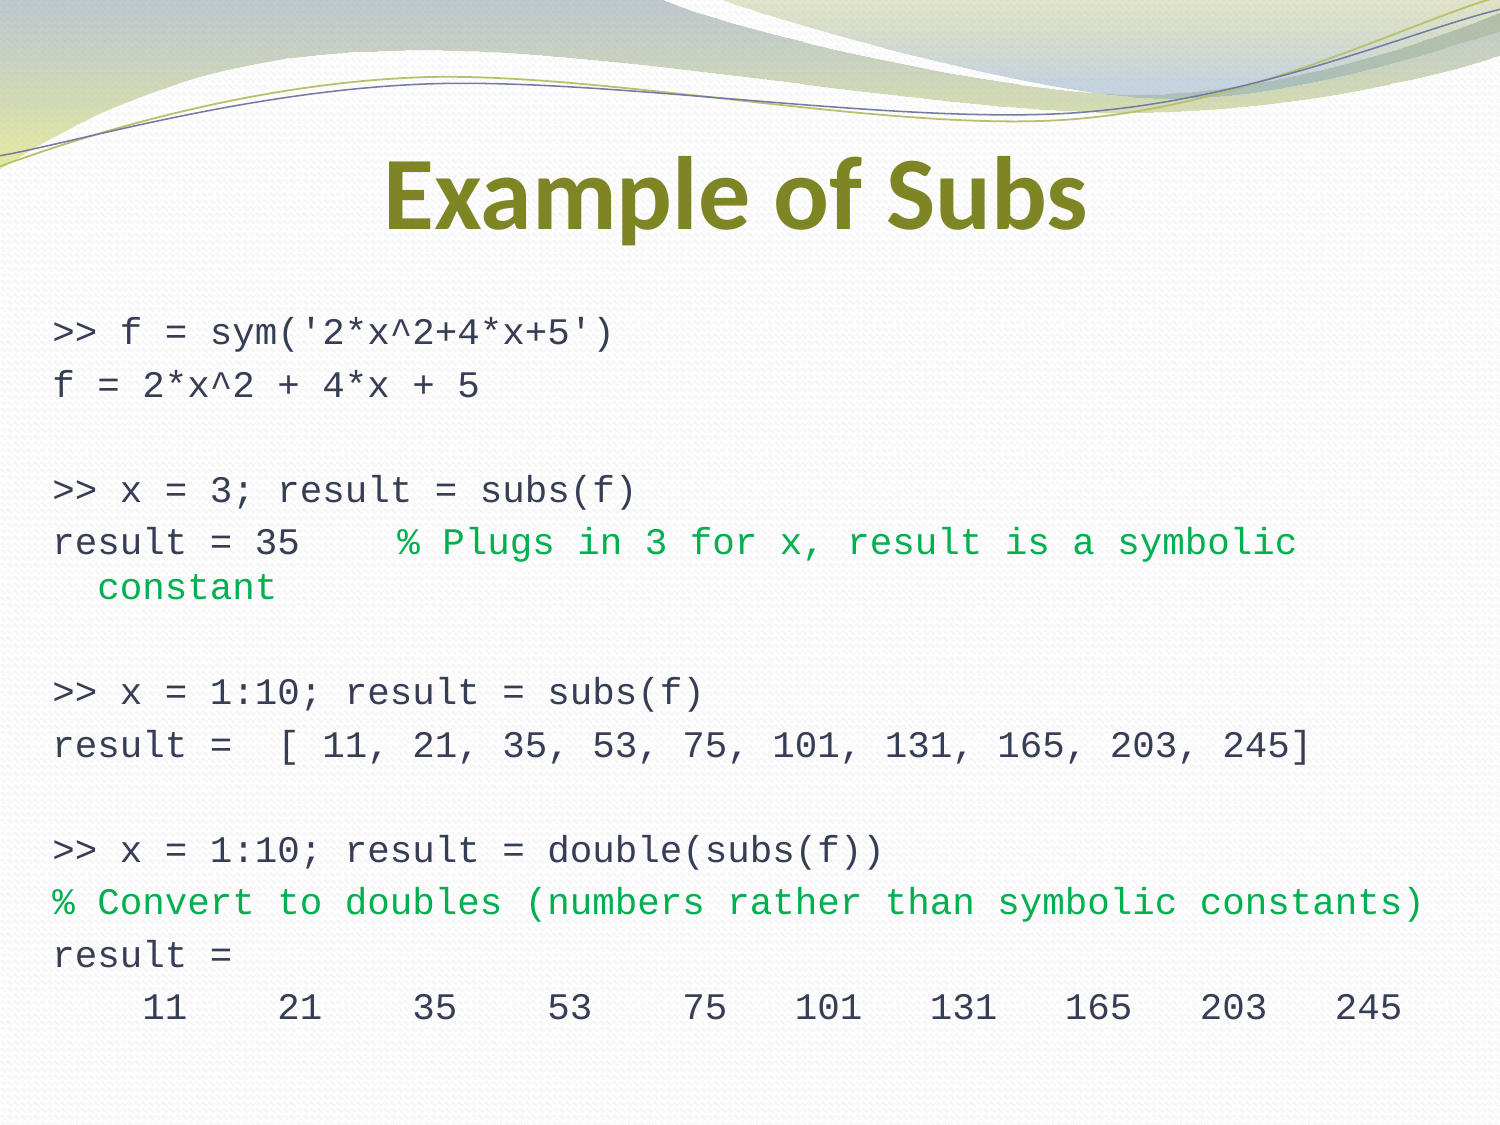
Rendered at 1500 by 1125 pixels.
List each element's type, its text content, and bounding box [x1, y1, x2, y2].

list >> f = sym('2*x^2+4*x+5') f = 2*x^2 + 4*x + 5 >> x = 3; result = subs(f) result = 35 % Plugs in 3 for x, result is a symbolic constant >> x = 1:10; result = subs(f) result = [ 11, 21, 35, 53, 75, 101, 131, 165, 203, 245] >> x = 1:10; result = double(subs(f)) % Convert to doubles (numbers rather than symbolic constants) result = 11 21 35 53 75 101 131 165 203 245 [37, 299, 1477, 1113]
title Example of Subs [61, 62, 1412, 250]
